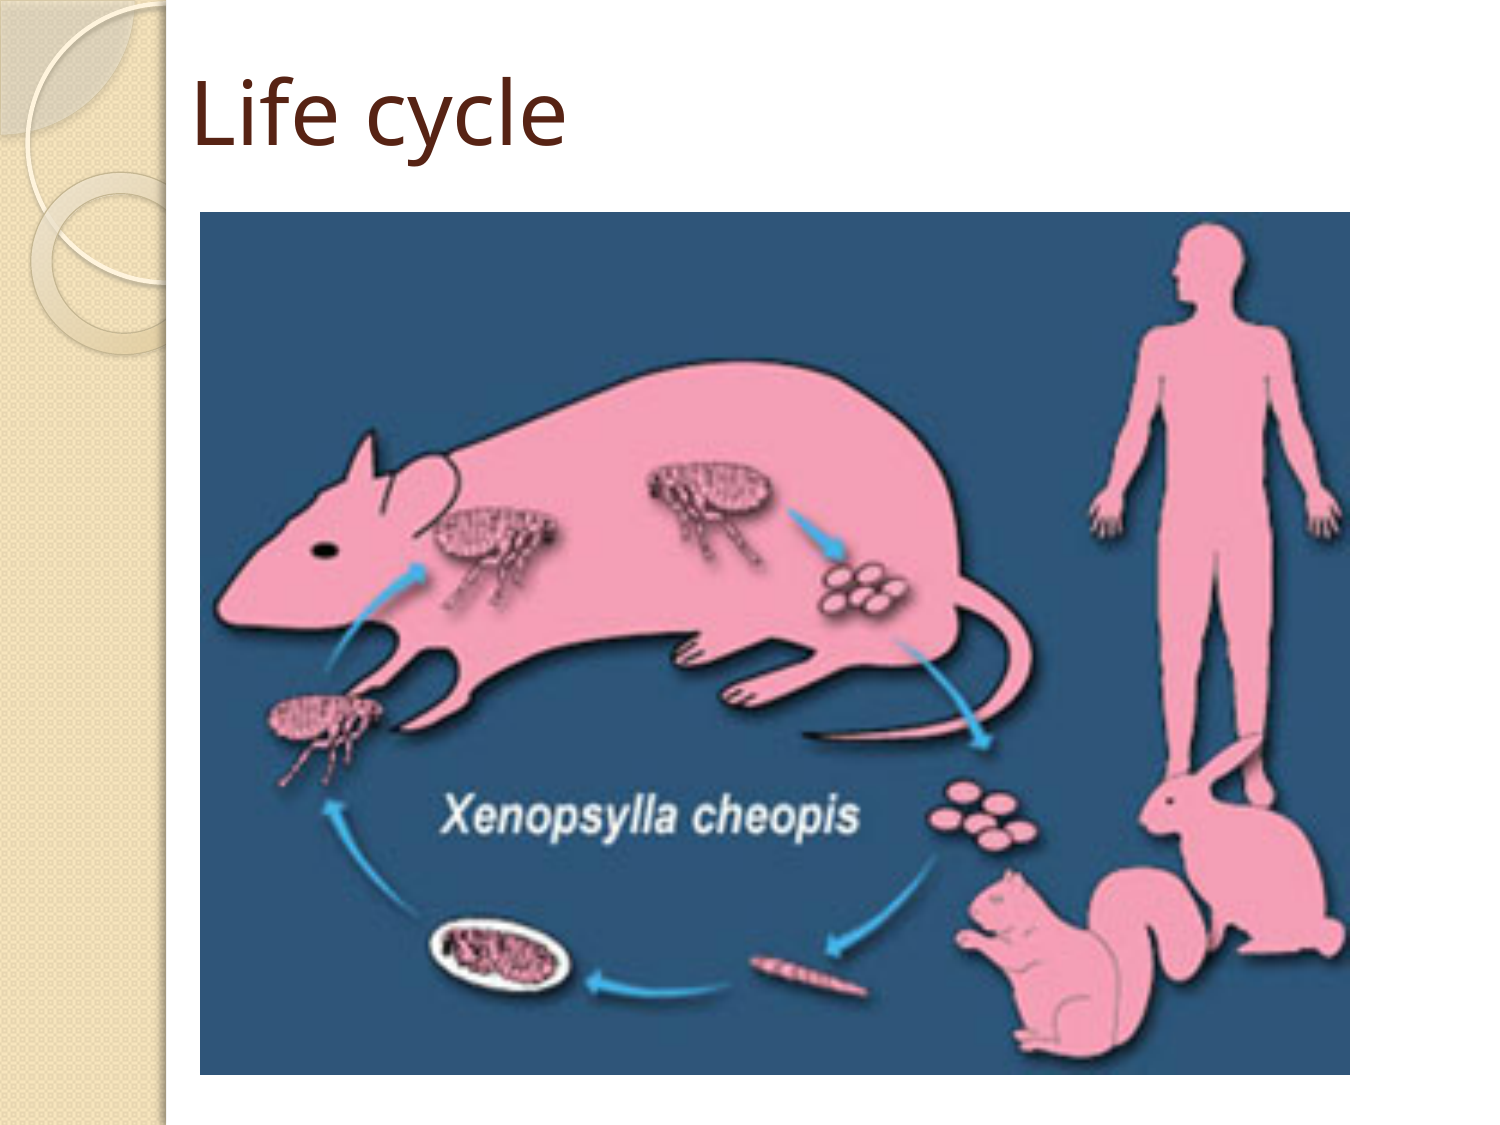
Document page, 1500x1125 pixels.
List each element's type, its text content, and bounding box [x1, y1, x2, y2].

picture [199, 212, 1351, 1076]
title Life cycle [174, 45, 1275, 175]
